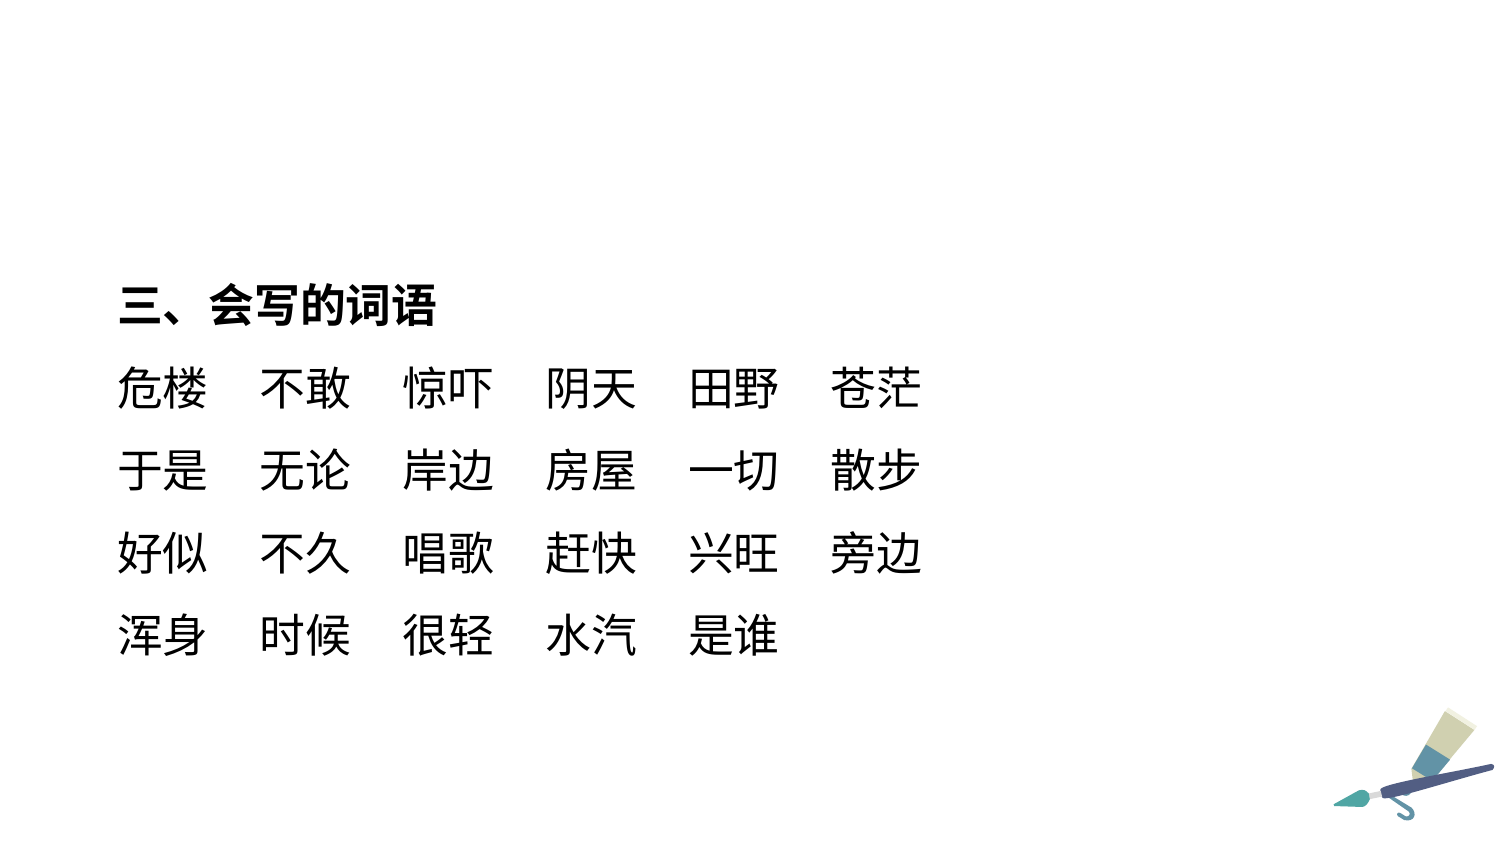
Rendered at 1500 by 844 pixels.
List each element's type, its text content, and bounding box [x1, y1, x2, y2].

text_box 三、会写的词语 危楼 不敢 惊吓 阴天 田野 苍茫 于是 无论 岸边 房屋 一切 散步 好似 不久 唱歌 赶快 兴旺 旁边 浑身 时候 很轻 水汽 是谁 [102, 242, 1398, 670]
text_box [1358, 708, 1481, 844]
